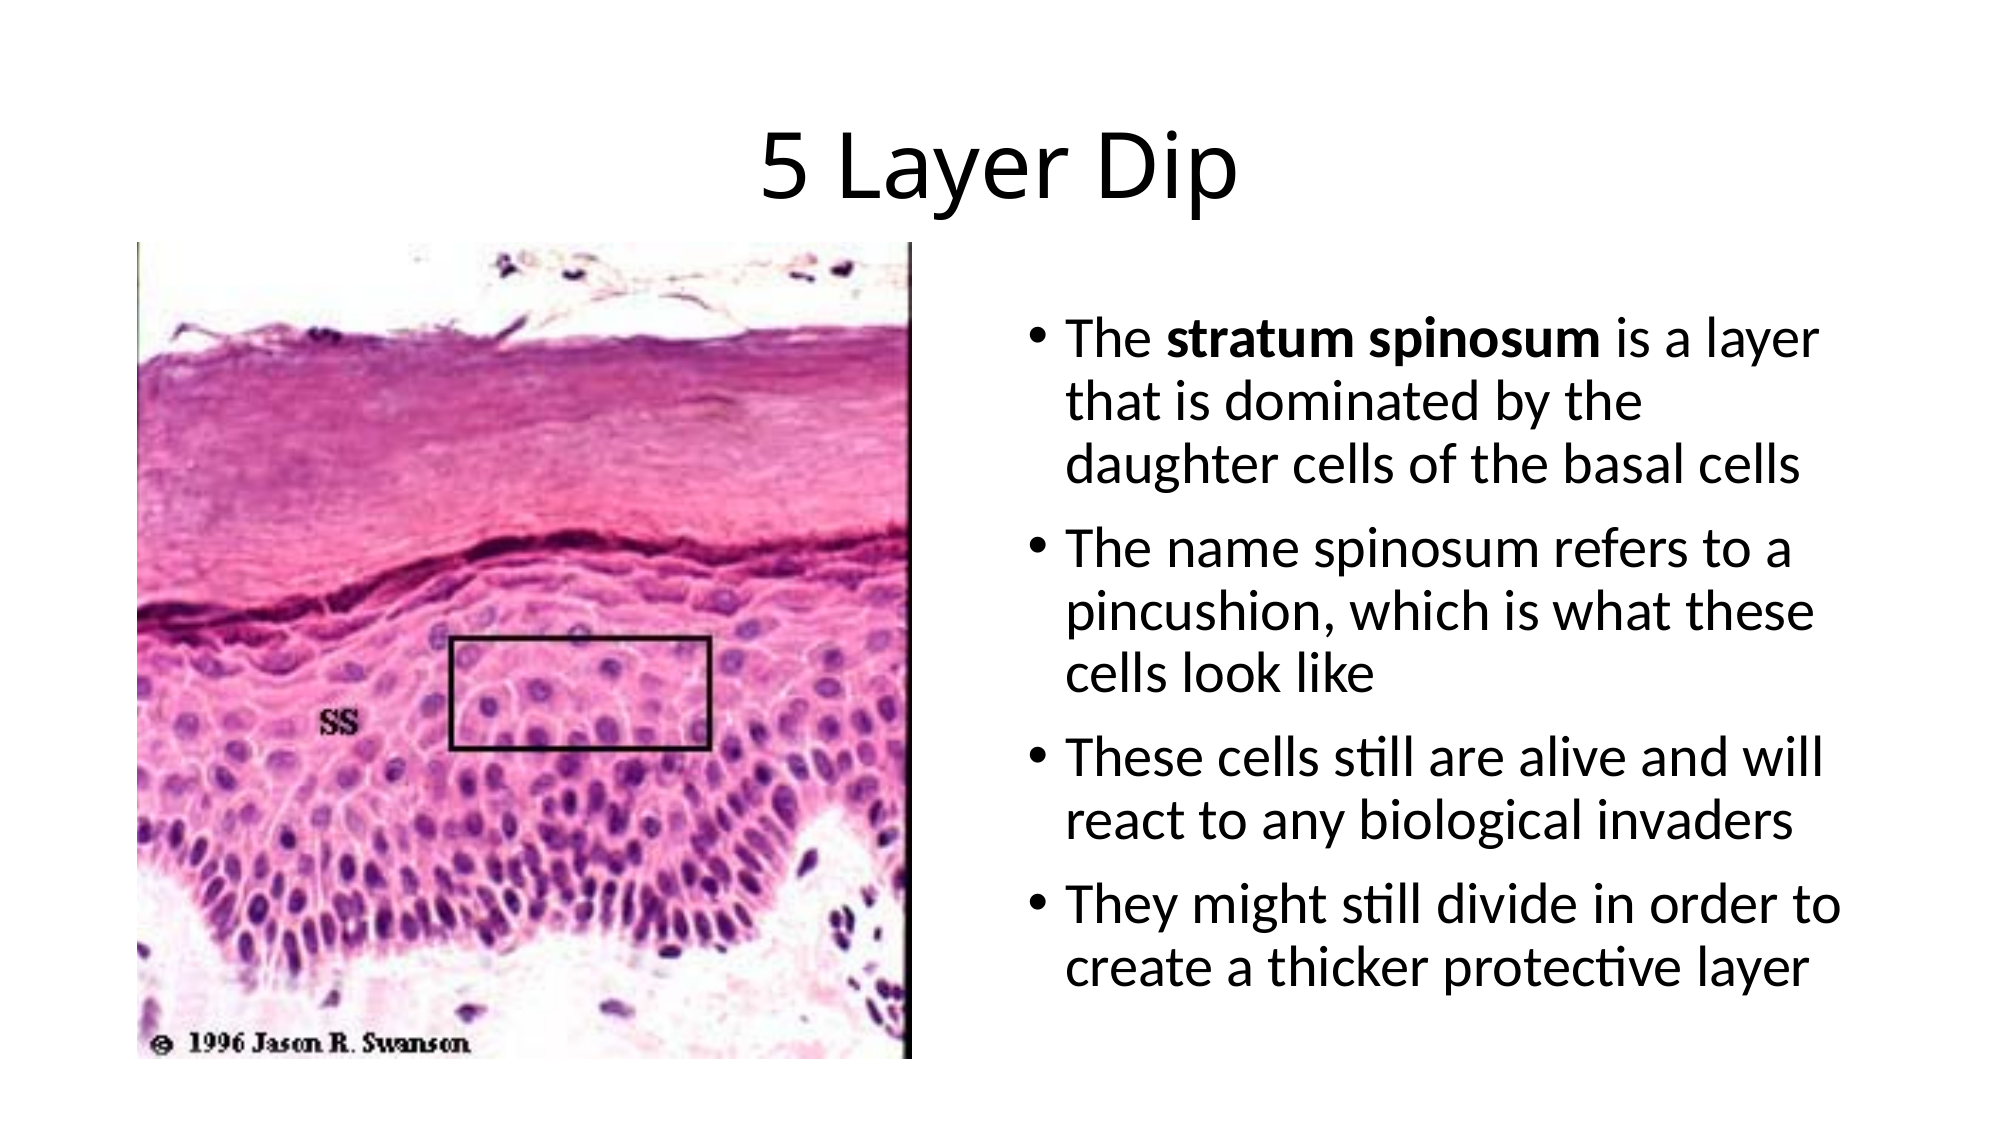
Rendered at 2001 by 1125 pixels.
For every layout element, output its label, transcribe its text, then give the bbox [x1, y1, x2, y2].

list The stratum spinosum is a layer that is dominated by the daughter cells of the basal cells The name spinosum refers to a pincushion, which is what these cells look like These cells still are alive and will react to any biological invaders They might still divide in order to create a thicker protective layer [1012, 299, 1863, 1014]
picture [137, 242, 912, 1059]
title 5 Layer Dip [137, 59, 1863, 278]
